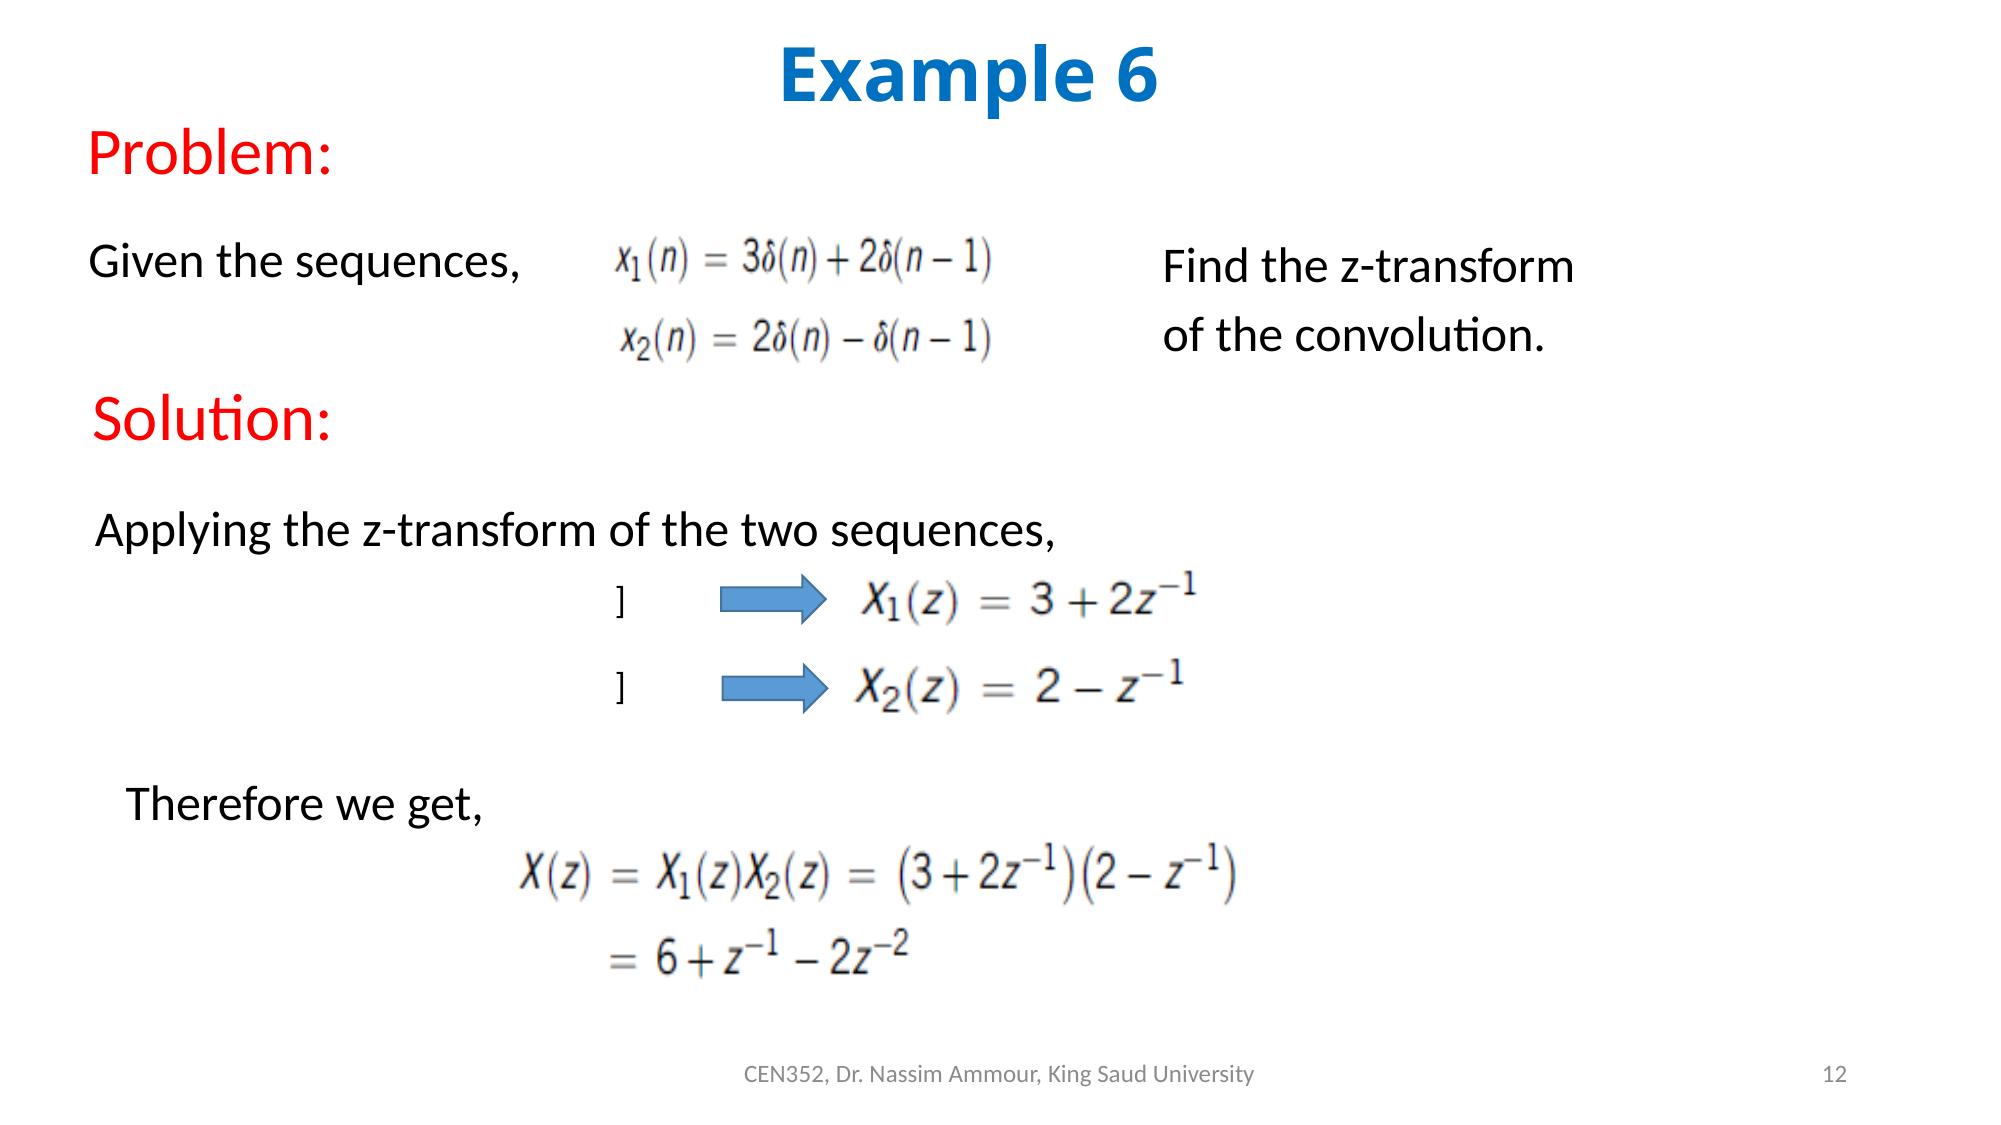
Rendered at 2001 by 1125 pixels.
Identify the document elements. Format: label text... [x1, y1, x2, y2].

text_box Solution: [77, 366, 364, 462]
picture [601, 205, 1000, 380]
text_box Applying the z-transform of the two sequences, [80, 480, 1072, 564]
text_box Find the z-transform of the convolution. [1147, 225, 1602, 369]
text_box Example 6 [763, 19, 1175, 125]
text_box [536, 562, 1206, 728]
text_box Given the sequences, [73, 220, 537, 295]
slide_number 12 [1412, 1042, 1863, 1103]
picture [501, 817, 1254, 997]
footer CEN352, Dr. Nassim Ammour, King Saud University [662, 1042, 1338, 1103]
text_box Problem: [72, 101, 364, 196]
text_box Therefore we get, [110, 763, 500, 838]
